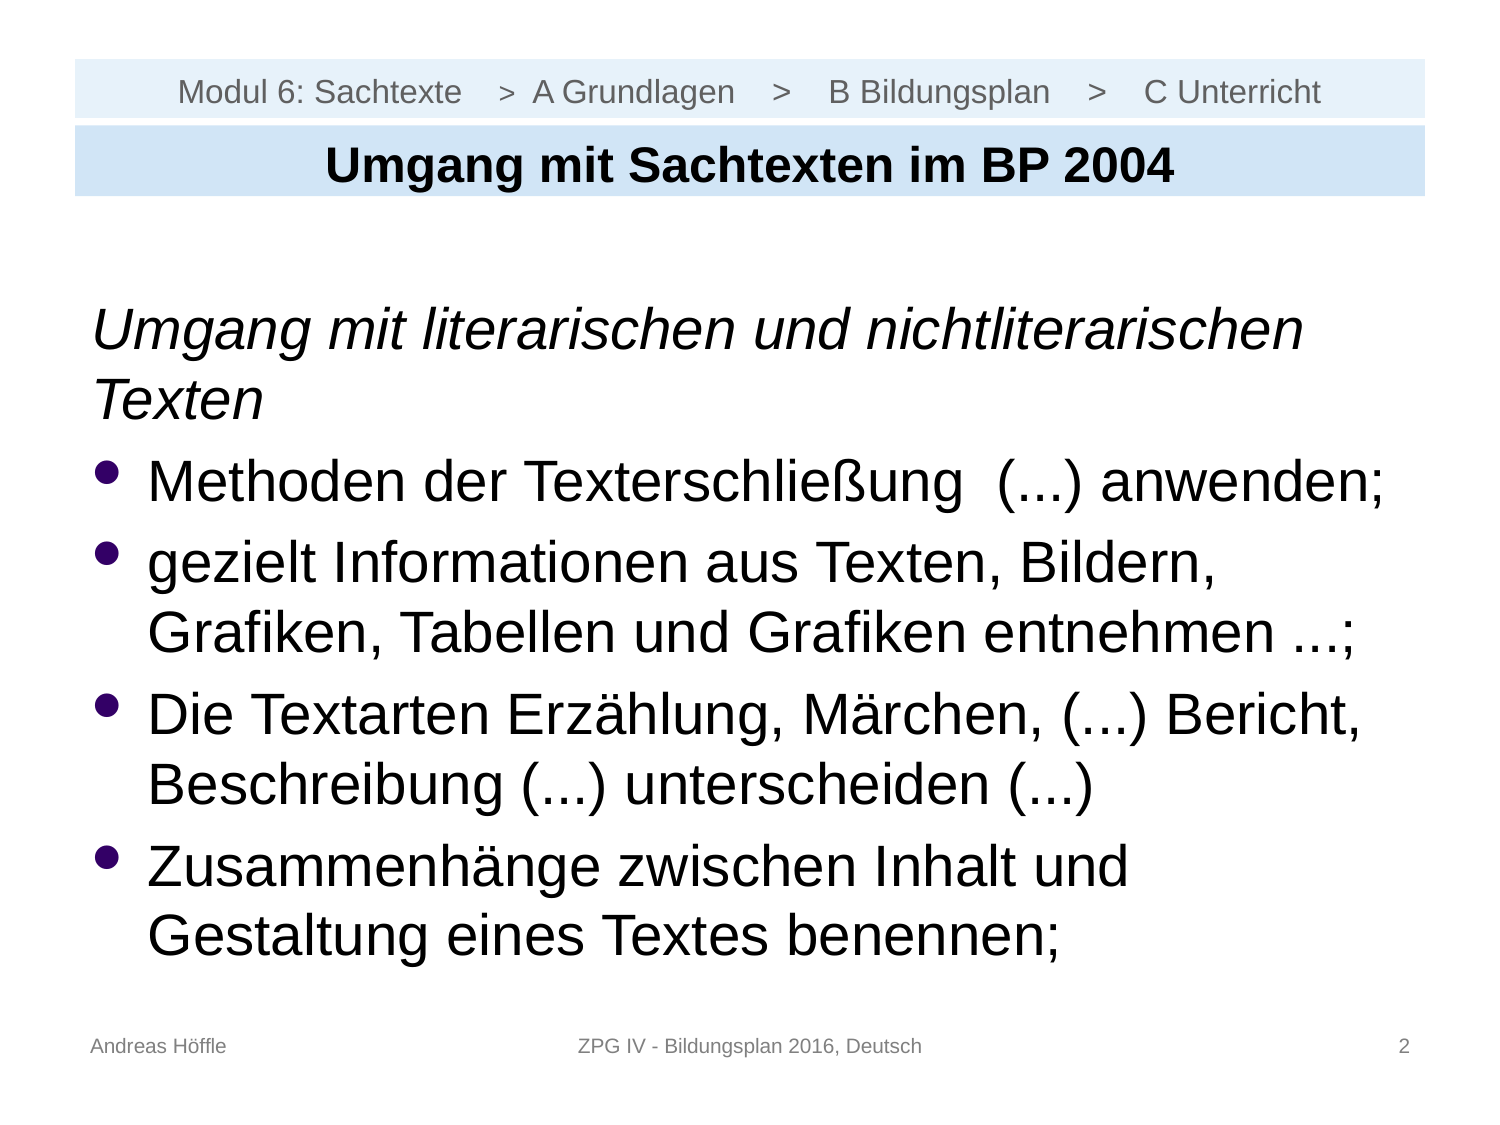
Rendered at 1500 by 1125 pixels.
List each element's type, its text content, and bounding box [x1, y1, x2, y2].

slide_number Andreas Höffle [74, 1024, 426, 1101]
slide_number 1 [1074, 1024, 1426, 1101]
title Modul 6: Sachtexte > A Grundlagen > B Bildungsplan > C Unterricht [74, 58, 1426, 119]
list Umgang mit Sachtexten im BP 2004 [74, 125, 1426, 197]
list Umgang mit literarischen und nichtliterarischen Texten Methoden der Texterschließung (...) anwenden; gezielt Informationen aus Texten, Bildern, Grafiken, Tabellen und Grafiken entnehmen ...; Die Textarten Erzählung, Märchen, (...) Bericht, Beschreibung (...) unterscheiden (...) Zusammenhänge zwischen Inhalt und Gestaltung eines Textes benennen; [76, 283, 1427, 965]
footer ZPG IV - Bildungsplan 2016, Deutsch [512, 1024, 988, 1101]
